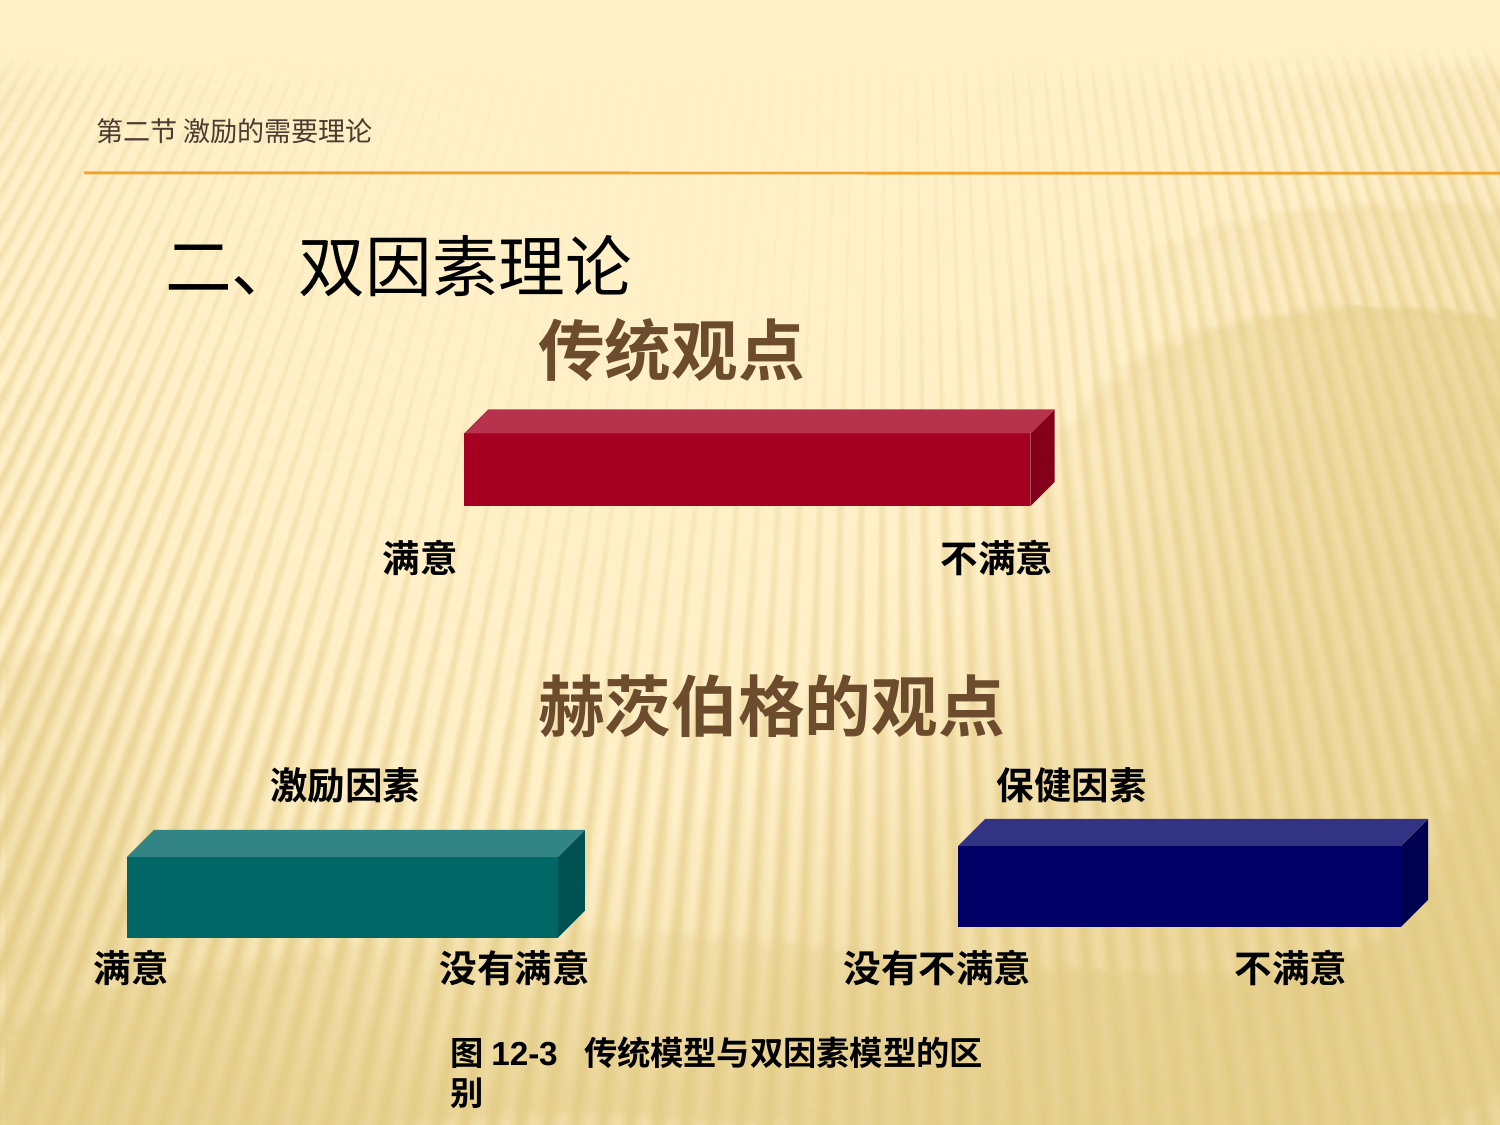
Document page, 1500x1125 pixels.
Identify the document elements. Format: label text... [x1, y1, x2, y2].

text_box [64, 301, 1477, 1008]
title 第二节 激励的需要理论 [82, 82, 1432, 155]
text_box 图12-3 传统模型与双因素模型的区别 [435, 1026, 1031, 1120]
list [81, 201, 1426, 299]
text_box 二、双因素理论 [119, 216, 1381, 299]
